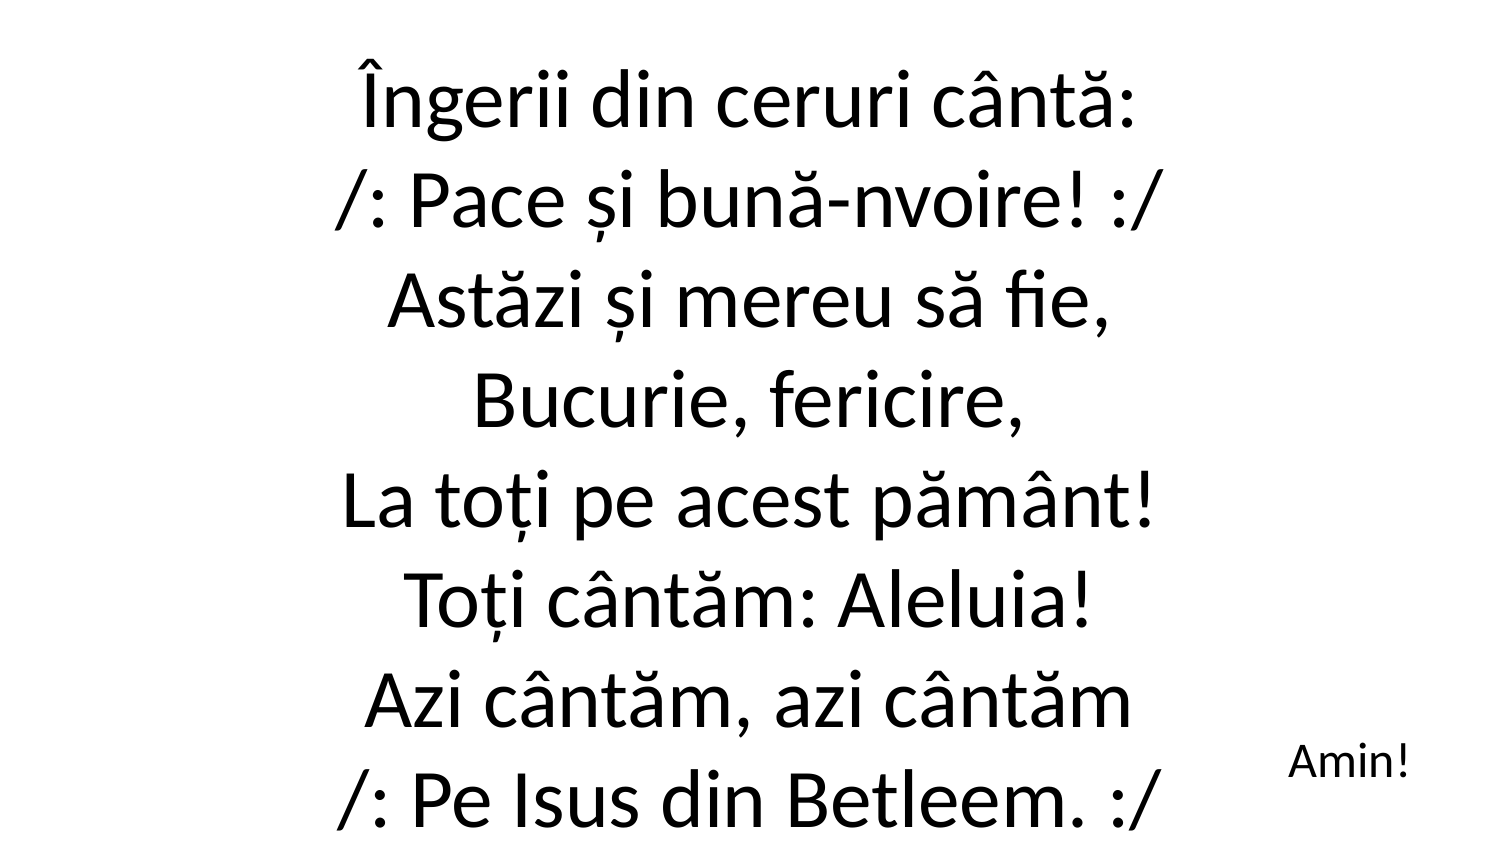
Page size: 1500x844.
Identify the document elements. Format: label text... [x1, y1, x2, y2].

text_box Amin! [1273, 674, 1427, 795]
text_box Îngerii din ceruri cântă: /: Pace și bună-nvoire! :/ Astăzi și mereu să fie, Bucurie, fericire, La toți pe acest pământ! Toți cântăm: Aleluia! Azi cântăm, azi cântăm /: Pe Isus din Betleem. :/ [320, 0, 1180, 844]
